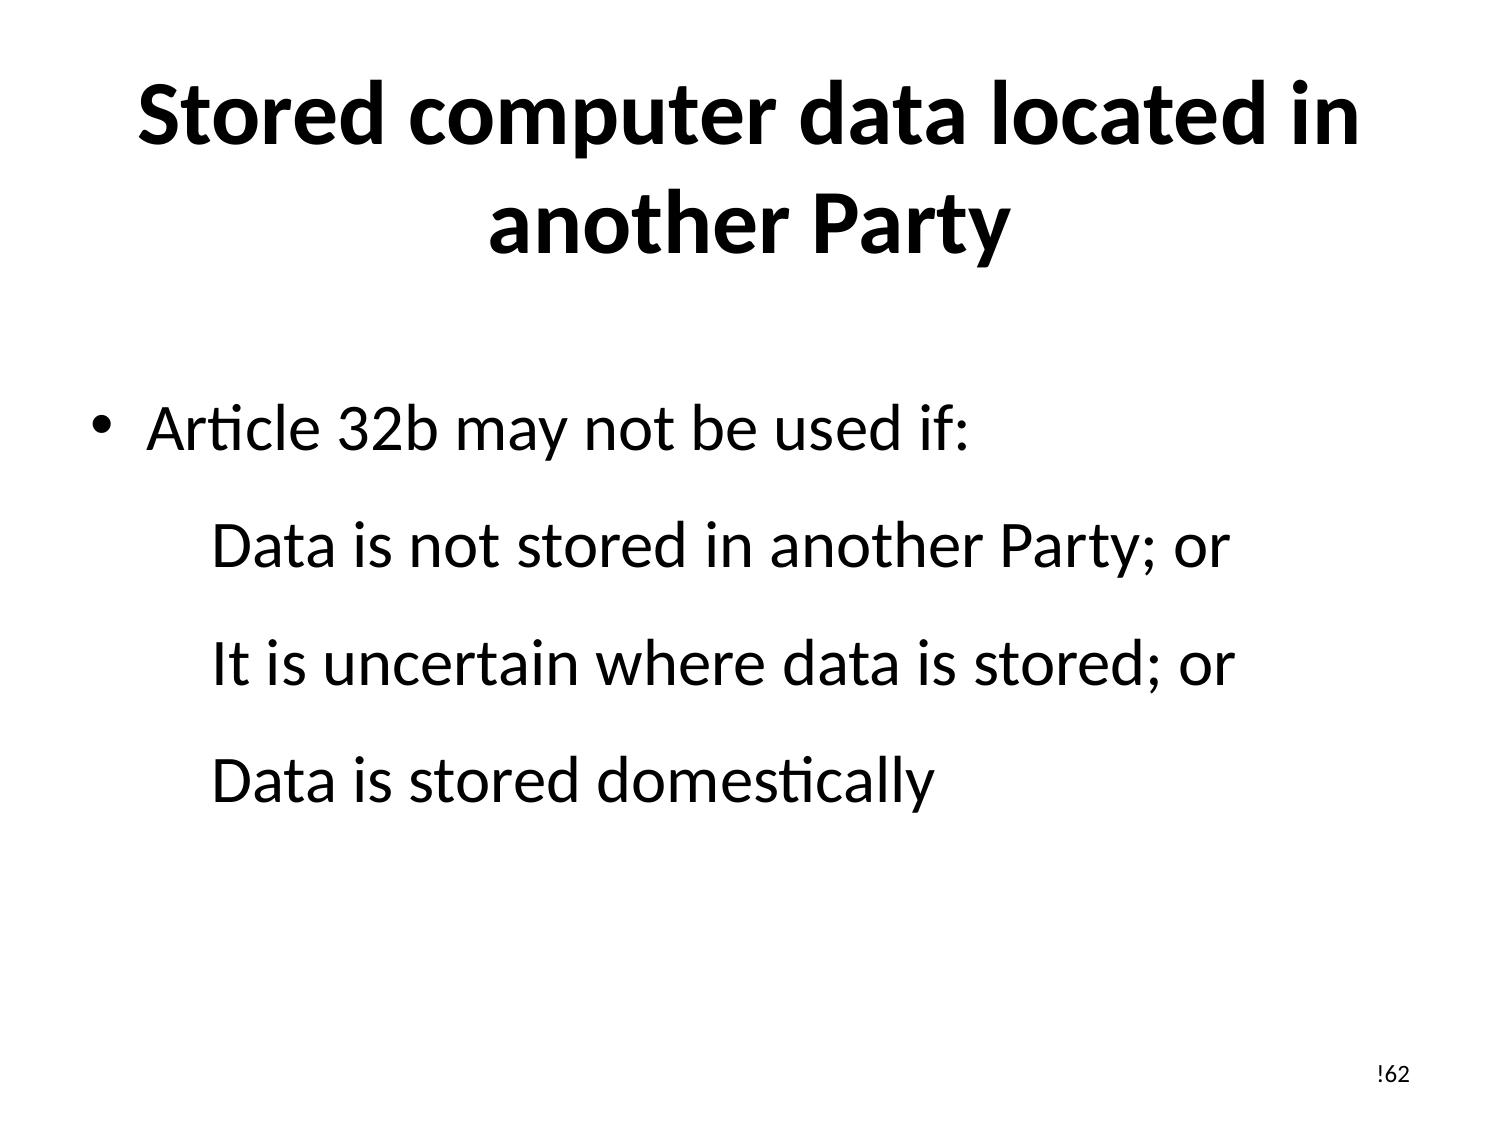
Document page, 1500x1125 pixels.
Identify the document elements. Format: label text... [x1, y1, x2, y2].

slide_number !62 [1074, 1042, 1425, 1103]
list Article 32b may not be used if: Data is not stored in another Party; or It is uncertain where data is stored; or Data is stored domestically [75, 376, 1425, 967]
title Stored computer data located in another Party [75, 45, 1425, 233]
